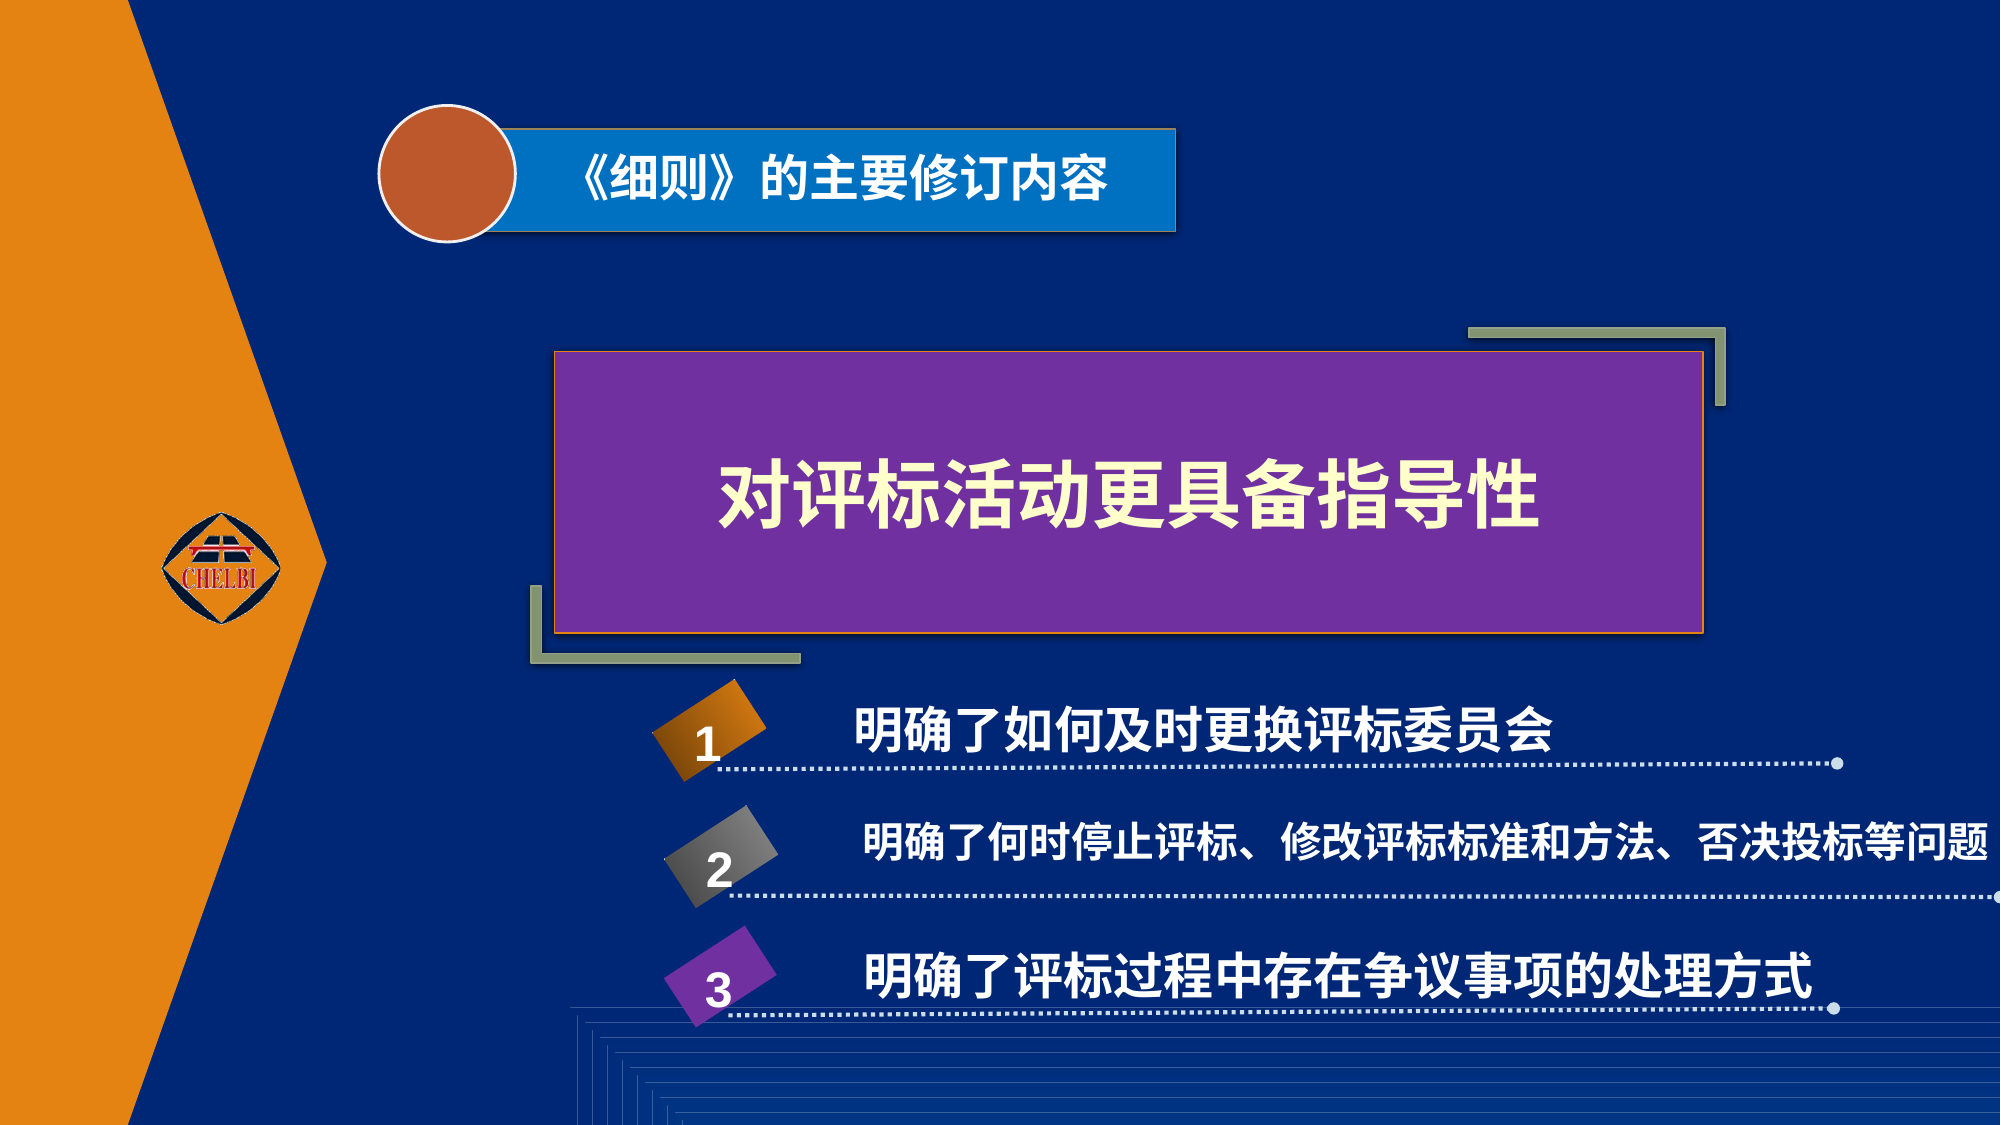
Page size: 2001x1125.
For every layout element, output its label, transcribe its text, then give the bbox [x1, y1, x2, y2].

text_box [377, 103, 517, 244]
picture [161, 509, 281, 628]
text_box 《细则》的主要修订内容 [487, 128, 1176, 232]
text_box [530, 585, 801, 664]
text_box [671, 937, 1834, 1026]
text_box [1468, 327, 1726, 406]
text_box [659, 691, 1838, 780]
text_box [671, 808, 2000, 906]
text_box 对评标活动更具备指导性 [554, 351, 1704, 634]
